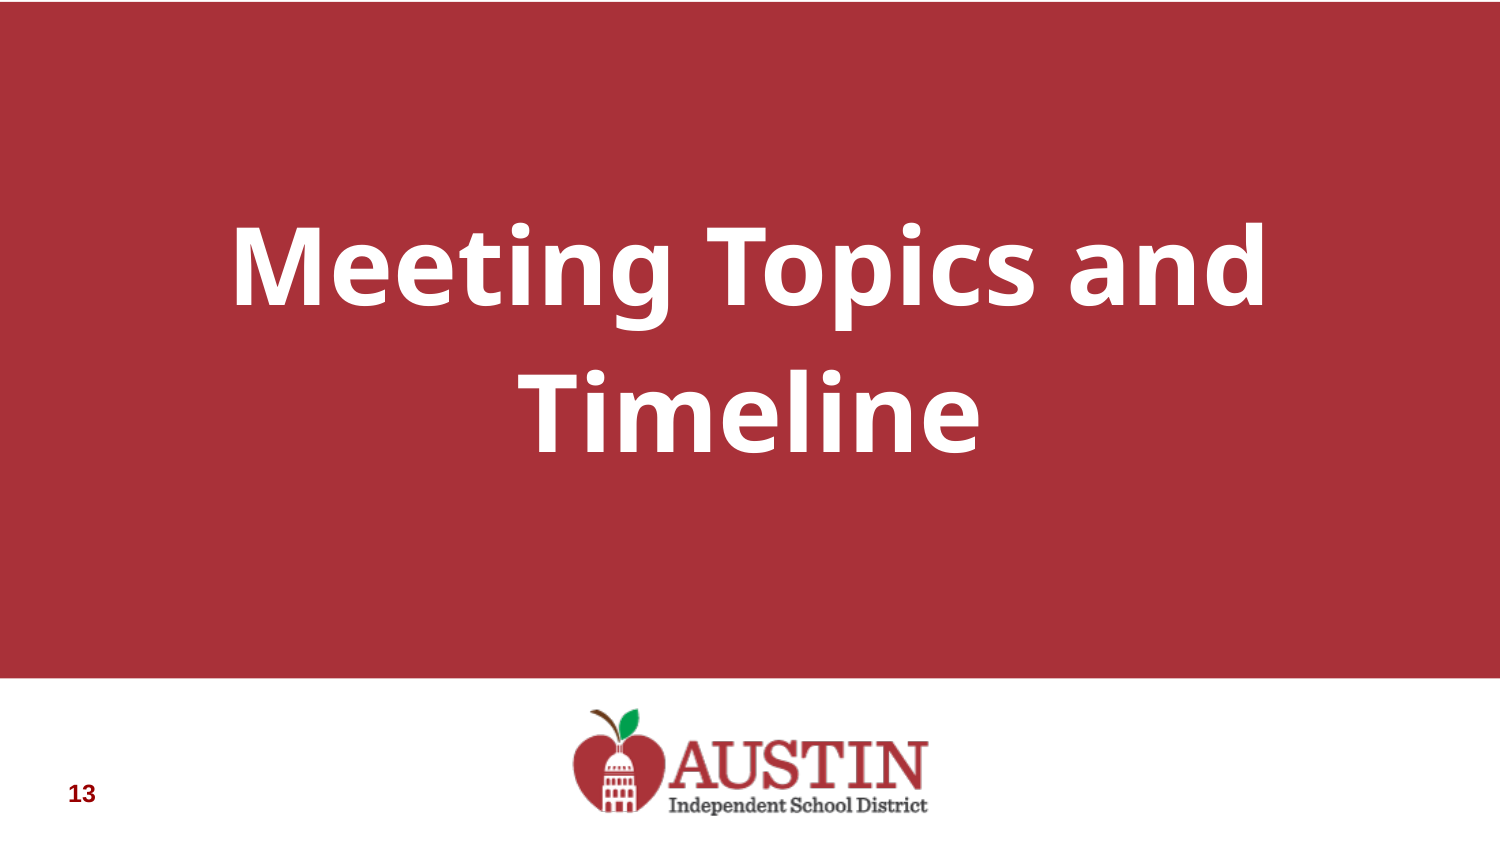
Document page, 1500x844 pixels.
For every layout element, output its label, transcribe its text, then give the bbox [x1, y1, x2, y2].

text_box [0, 1, 1500, 679]
title Meeting Topics and Timeline [51, 29, 1449, 644]
slide_number ‹#› [21, 761, 112, 827]
picture [565, 692, 934, 831]
